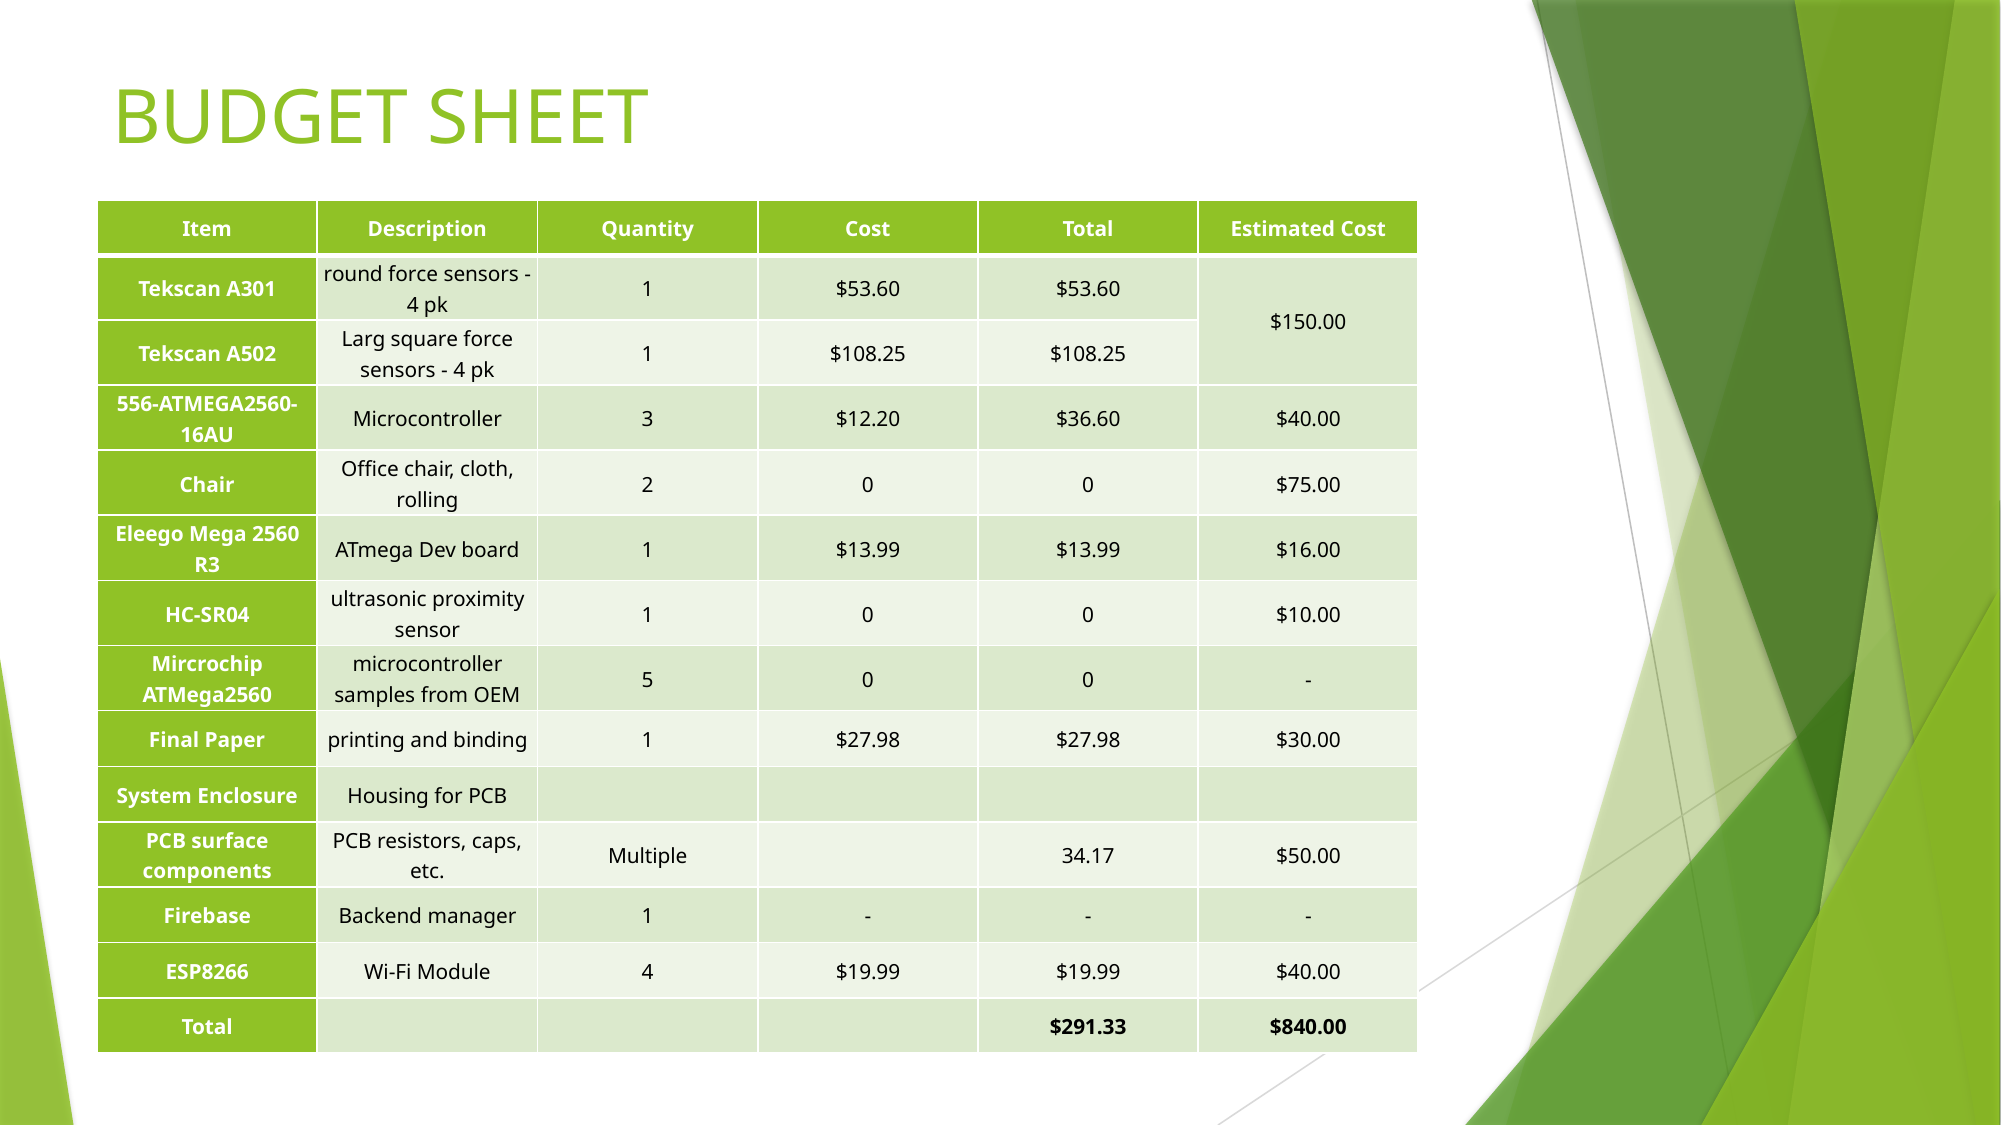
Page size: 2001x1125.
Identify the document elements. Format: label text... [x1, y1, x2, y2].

table_cell 1 [538, 888, 757, 942]
table_cell ESP8266 [98, 943, 316, 997]
table_header Description [318, 201, 537, 253]
table_cell - [1199, 646, 1417, 710]
table_cell ATmega Dev board [318, 516, 537, 580]
table_cell 0 [759, 581, 977, 645]
table_cell [759, 999, 977, 1052]
table_cell 2 [538, 451, 757, 514]
table_cell $75.00 [1199, 451, 1417, 514]
table_cell 1 [538, 516, 757, 580]
table_cell [318, 999, 537, 1052]
table_cell 34.17 [979, 823, 1197, 886]
table_cell $19.99 [759, 943, 977, 997]
table_cell Office chair, cloth, rolling [318, 451, 537, 514]
table_cell [759, 823, 977, 886]
title BUDGET SHEET [97, 60, 1559, 272]
table_header Cost [759, 201, 977, 253]
table_cell $108.25 [979, 321, 1197, 384]
table_cell System Enclosure [98, 767, 316, 821]
table_cell $840.00 [1199, 999, 1417, 1052]
table_cell [979, 767, 1197, 821]
table_cell $50.00 [1199, 823, 1417, 886]
table_cell Chair [98, 451, 316, 514]
table_cell 3 [538, 386, 757, 449]
table_cell 0 [979, 451, 1197, 514]
table_cell $27.98 [979, 711, 1197, 766]
table_cell $13.99 [979, 516, 1197, 580]
table_cell 1 [538, 711, 757, 766]
table_cell Mircrochip ATMega2560 [98, 646, 316, 710]
table_cell $19.99 [979, 943, 1197, 997]
table_cell 5 [538, 646, 757, 710]
table_cell 4 [538, 943, 757, 997]
table_cell [538, 999, 757, 1052]
table_cell PCB surface components [98, 823, 316, 886]
table_cell Firebase [98, 888, 316, 942]
table_cell - [759, 888, 977, 942]
table_cell $150.00 [1199, 258, 1417, 384]
table_cell $10.00 [1199, 581, 1417, 645]
table_cell round force sensors - 4 pk [318, 258, 537, 319]
table_cell $291.33 [979, 999, 1197, 1052]
table_cell $36.60 [979, 386, 1197, 449]
table_cell Wi-Fi Module [318, 943, 537, 997]
table_cell [538, 767, 757, 821]
table_cell $108.25 [759, 321, 977, 384]
table_cell $53.60 [979, 258, 1197, 319]
table_header Estimated Cost [1199, 201, 1417, 253]
table_cell $40.00 [1199, 386, 1417, 449]
table_cell $30.00 [1199, 711, 1417, 766]
table_cell 0 [979, 646, 1197, 710]
table_cell [759, 767, 977, 821]
table_cell Total [98, 999, 316, 1052]
table_cell $16.00 [1199, 516, 1417, 580]
table_cell Tekscan A301 [98, 258, 316, 319]
table_cell 1 [538, 581, 757, 645]
table_cell $27.98 [759, 711, 977, 766]
table_cell - [1199, 888, 1417, 942]
table_cell 1 [538, 321, 757, 384]
table_header Quantity [538, 201, 757, 253]
table_cell [1199, 767, 1417, 821]
table_cell Tekscan A502 [98, 321, 316, 384]
table_cell 556-ATMEGA2560-16AU [98, 386, 316, 449]
table_cell Multiple [538, 823, 757, 886]
table_header Total [979, 201, 1197, 253]
table_cell $53.60 [759, 258, 977, 319]
table_cell PCB resistors, caps, etc. [318, 823, 537, 886]
table_cell Eleego Mega 2560 R3 [98, 516, 316, 580]
table_cell printing and binding [318, 711, 537, 766]
table_cell Microcontroller [318, 386, 537, 449]
table_cell microcontroller samples from OEM [318, 646, 537, 710]
table_cell 0 [759, 451, 977, 514]
table_cell Housing for PCB [318, 767, 537, 821]
table_cell $40.00 [1199, 943, 1417, 997]
table_cell HC-SR04 [98, 581, 316, 645]
table_cell Larg square force sensors - 4 pk [318, 321, 537, 384]
table_cell $12.20 [759, 386, 977, 449]
table_cell 0 [759, 646, 977, 710]
table_cell ultrasonic proximity sensor [318, 581, 537, 645]
table_cell Backend manager [318, 888, 537, 942]
table_cell 0 [979, 581, 1197, 645]
table_cell Final Paper [98, 711, 316, 766]
table_header Item [98, 201, 316, 253]
table_cell 1 [538, 258, 757, 319]
table_cell $13.99 [759, 516, 977, 580]
table_cell - [979, 888, 1197, 942]
